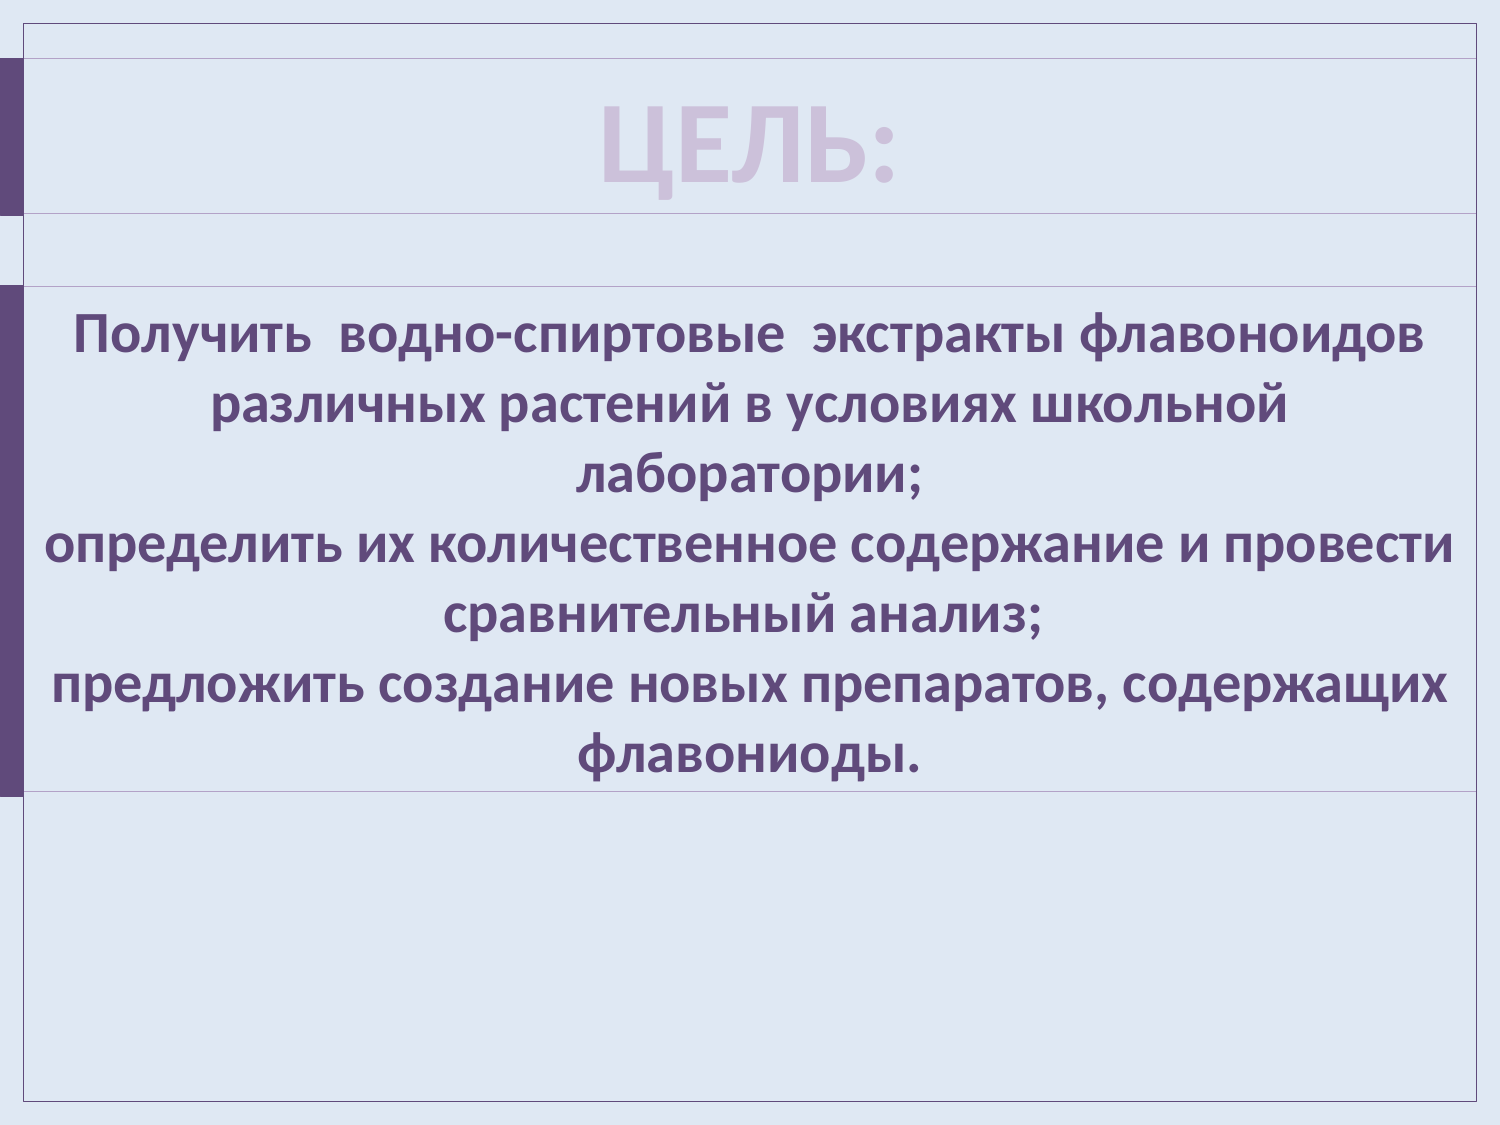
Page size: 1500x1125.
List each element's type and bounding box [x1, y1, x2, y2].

text_box [21, 219, 1479, 287]
text_box [0, 58, 1477, 216]
text_box [21, 801, 1479, 1104]
text_box [0, 284, 1477, 798]
text_box [21, 21, 1479, 60]
